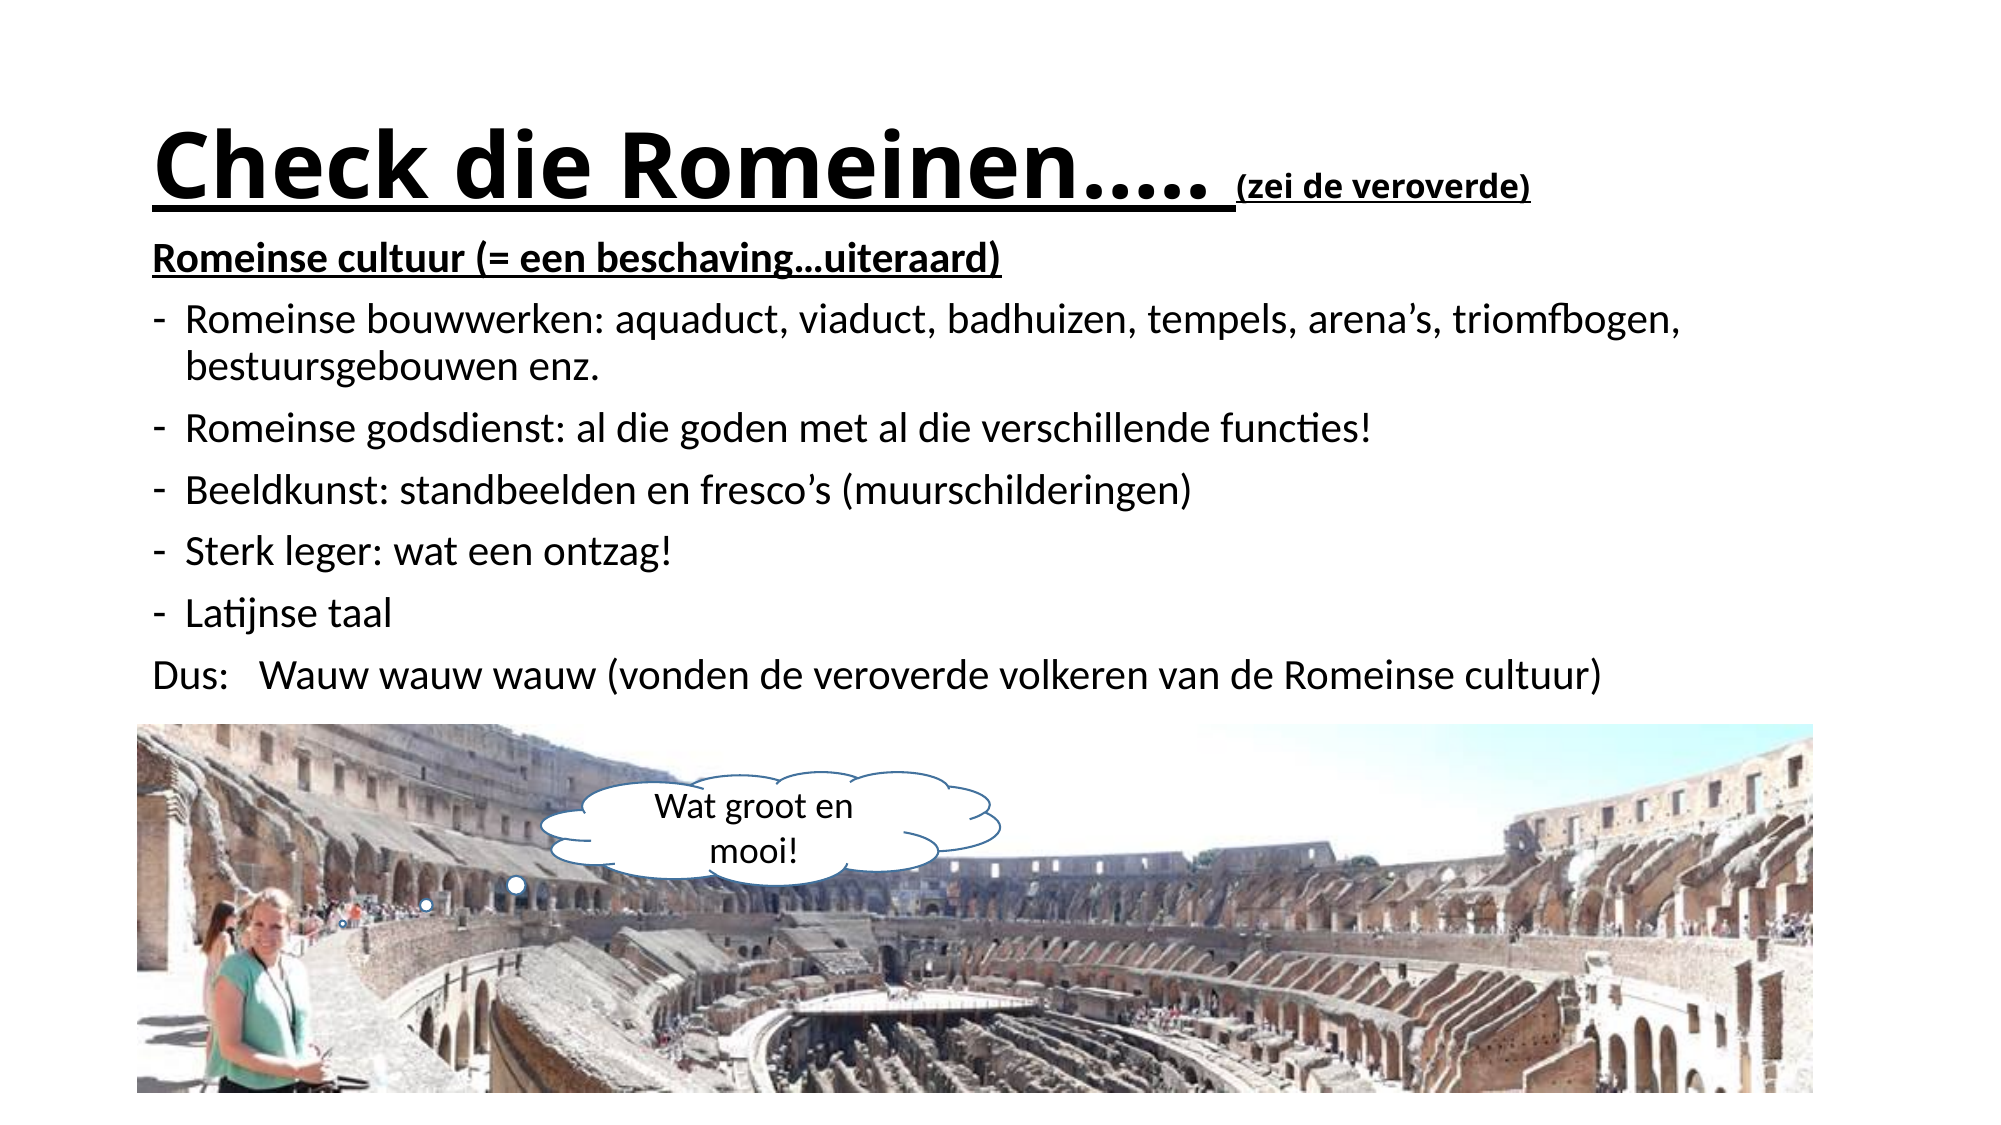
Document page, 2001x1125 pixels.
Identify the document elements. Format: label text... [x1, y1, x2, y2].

list Romeinse cultuur (= een beschaving…uiteraard) Romeinse bouwwerken: aquaduct, viaduct, badhuizen, tempels, arena’s, triomfbogen, bestuursgebouwen enz. Romeinse godsdienst: al die goden met al die verschillende functies! Beeldkunst: standbeelden en fresco’s (muurschilderingen) Sterk leger: wat een ontzag! Latijnse taal Dus: Wauw wauw wauw (vonden de veroverde volkeren van de Romeinse cultuur) [137, 227, 1863, 712]
title Check die Romeinen….. (zei de veroverde) [137, 59, 1863, 227]
picture [137, 724, 1813, 1093]
